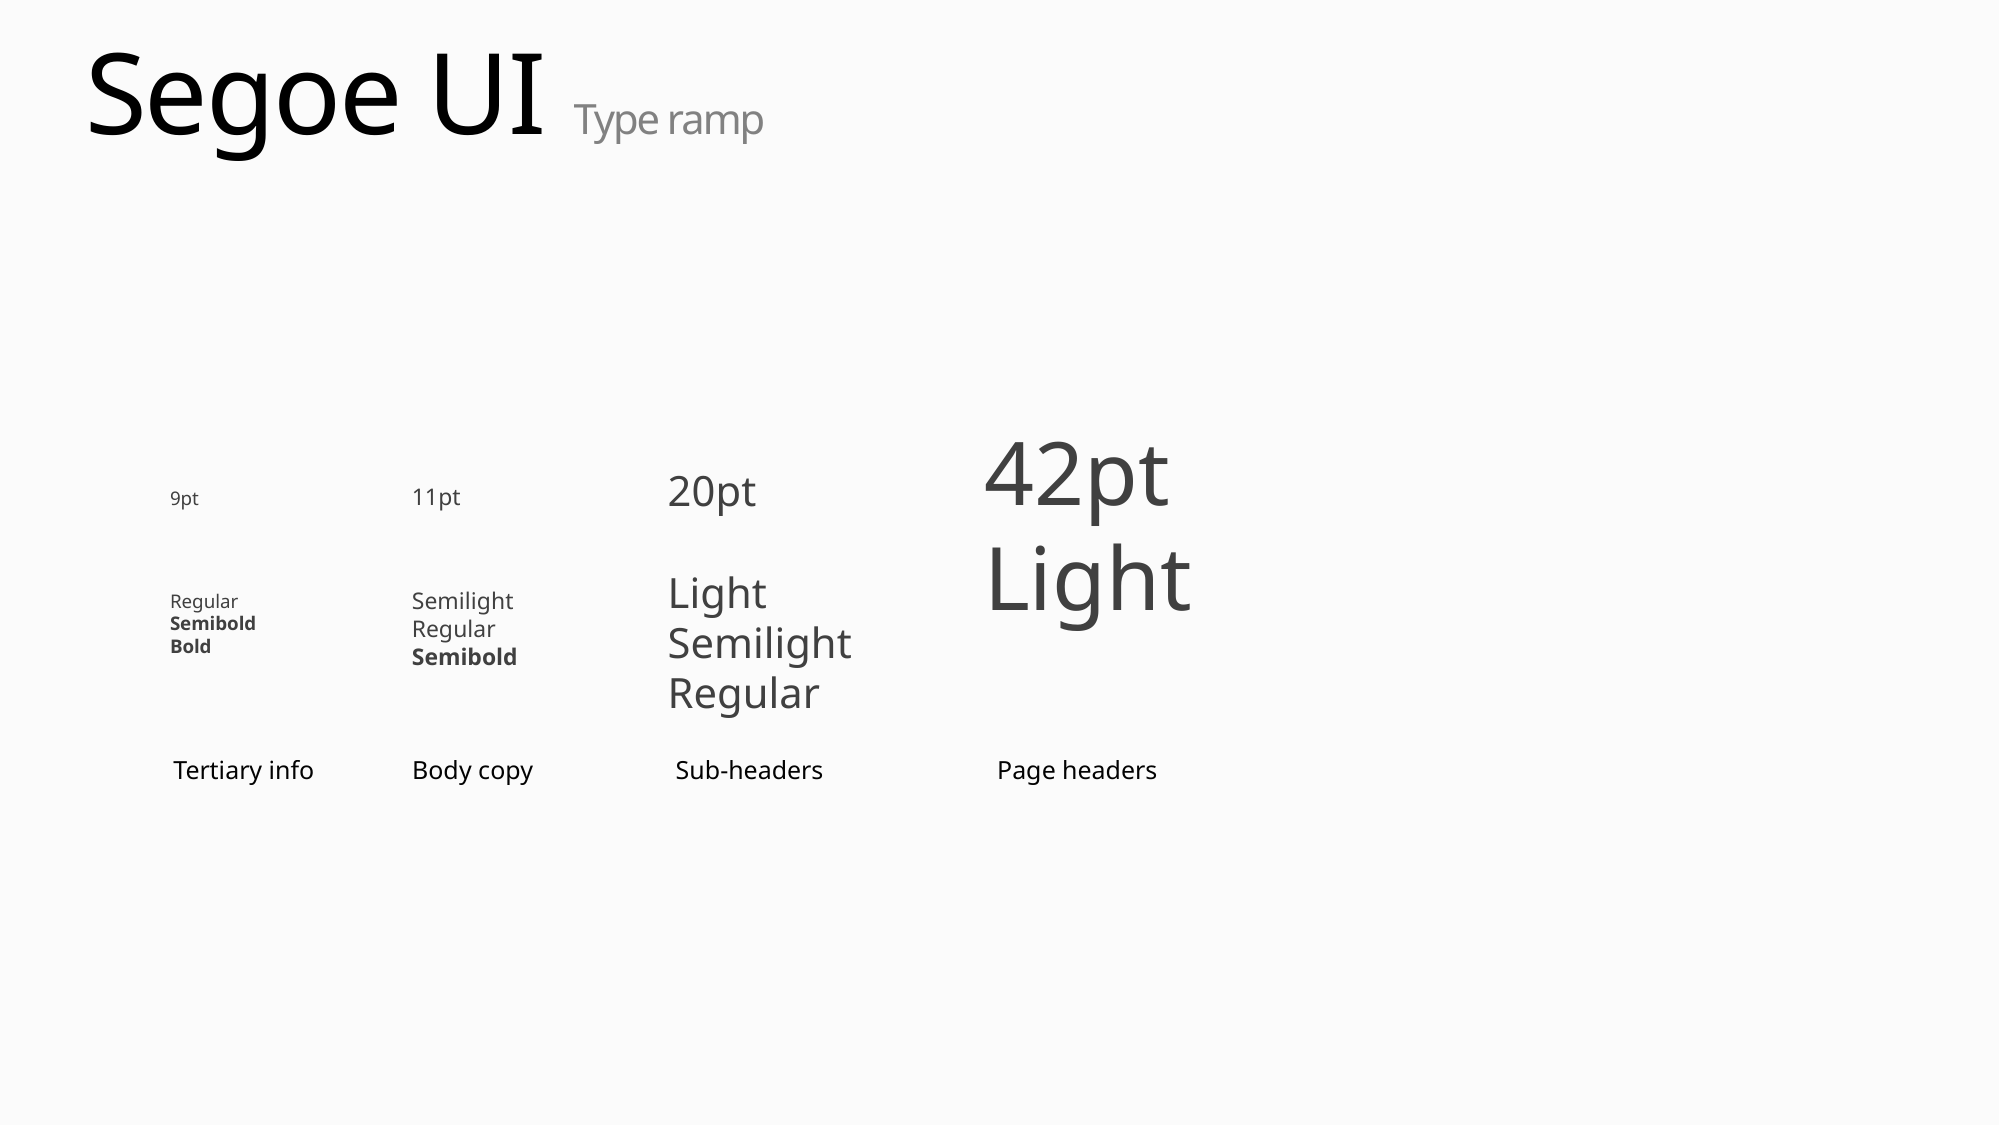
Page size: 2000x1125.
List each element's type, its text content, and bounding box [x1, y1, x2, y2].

text_box 11pt Semilight Regular Semibold [397, 474, 533, 677]
text_box 9pt Regular Semibold Bold [155, 479, 272, 665]
text_box 42pt Light [969, 410, 1207, 636]
text_box Body copy [397, 747, 632, 792]
text_box Sub-headers [660, 747, 867, 792]
text_box Tertiary info [158, 747, 393, 792]
title Segoe UI Type ramp [85, 37, 1914, 161]
text_box 20pt Light Semilight Regular [652, 457, 867, 725]
text_box Page headers [982, 747, 1177, 792]
